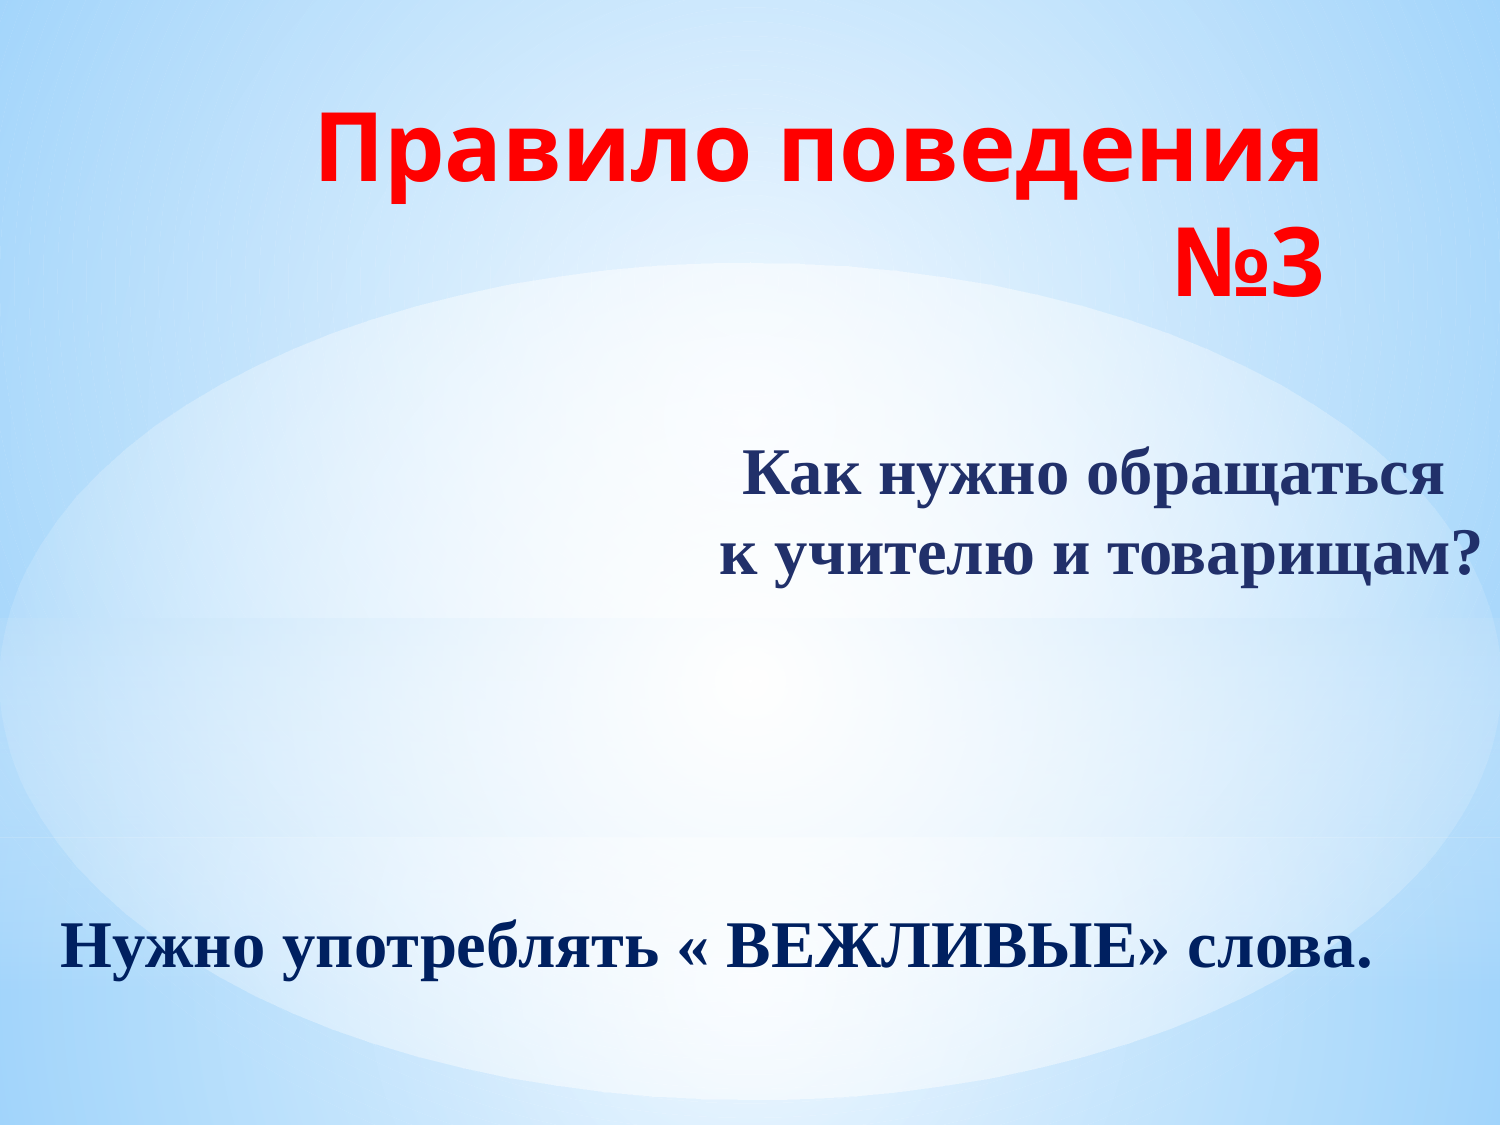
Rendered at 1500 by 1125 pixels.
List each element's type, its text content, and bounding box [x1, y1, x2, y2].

text_box Нужно употреблять « ВЕЖЛИВЫЕ» слова. [0, 893, 1436, 988]
title Правило поведения №3 [171, 78, 1341, 256]
text_box Как нужно обращаться к учителю и товарищам? [688, 420, 1500, 596]
